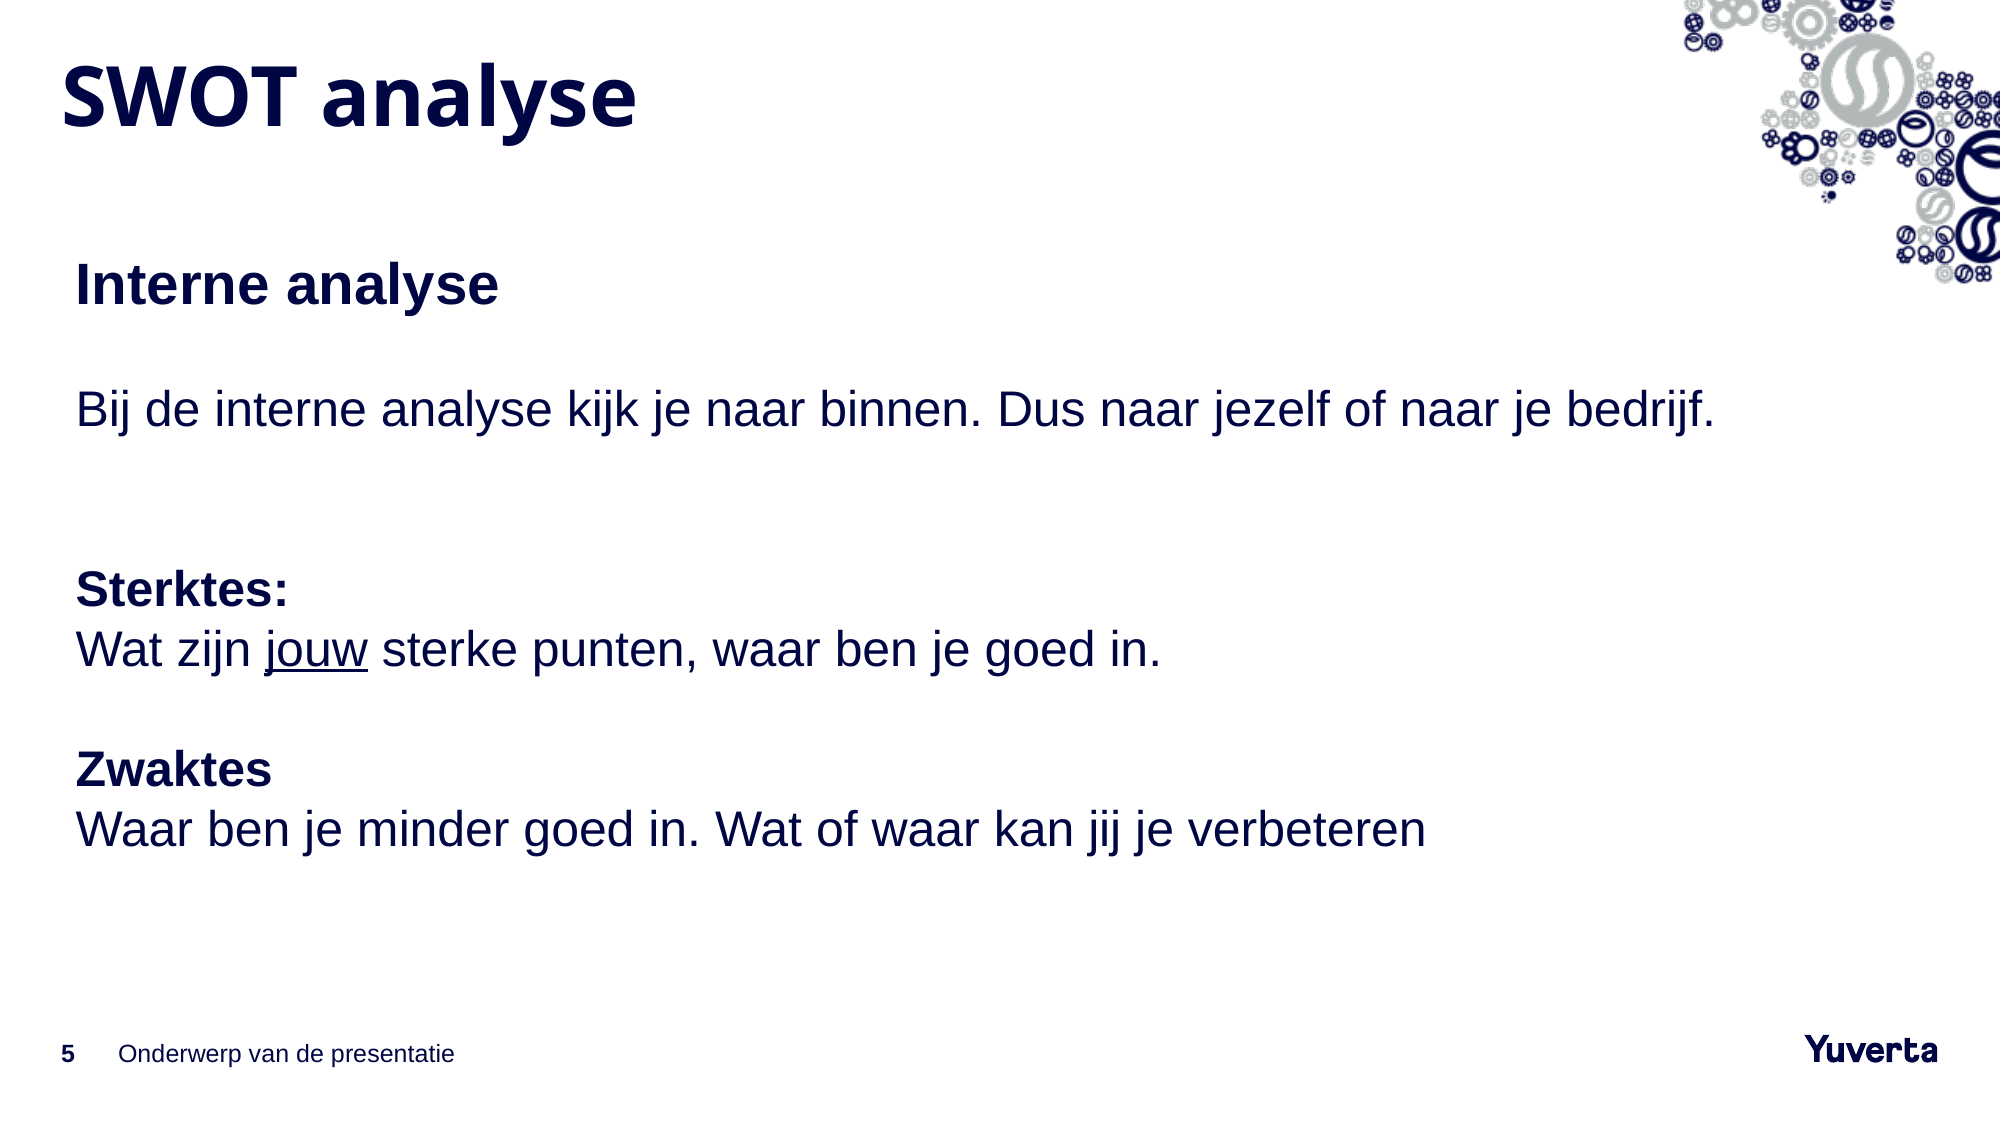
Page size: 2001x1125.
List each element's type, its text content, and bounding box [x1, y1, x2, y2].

slide_number 5 [60, 1037, 113, 1073]
picture [0, 0, 2000, 1125]
footer Onderwerp van de presentatie [118, 1037, 987, 1073]
text_box Interne analyse Bij de interne analyse kijk je naar binnen. Dus naar jezelf of naar je bedrijf. Sterktes: Wat zijn jouw sterke punten, waar ben je goed in. Zwaktes Waar ben je minder goed in. Wat of waar kan jij je verbeteren [60, 239, 1744, 864]
title SWOT analyse [60, 48, 1744, 239]
